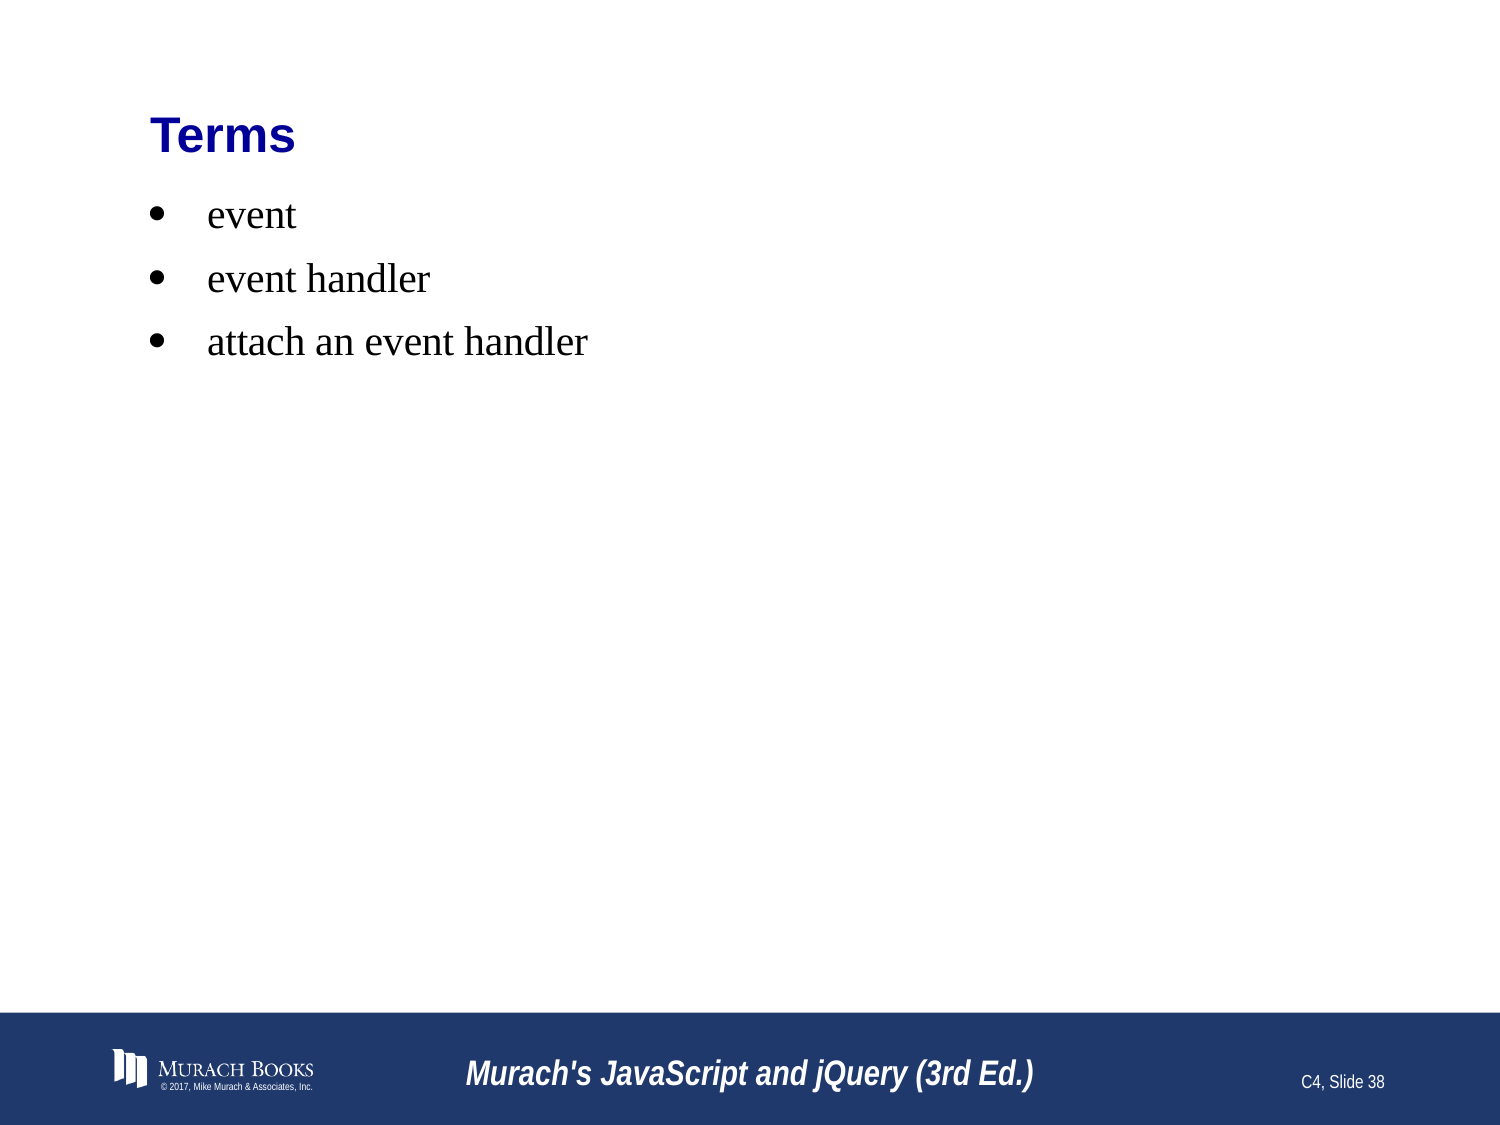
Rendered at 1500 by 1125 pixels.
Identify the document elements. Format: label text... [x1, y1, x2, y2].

slide_number C4, Slide 38 [1087, 1025, 1400, 1100]
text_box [149, 187, 1350, 378]
slide_number Murach's JavaScript and jQuery (3rd Ed.) [463, 1025, 1050, 1100]
footer © 2017, Mike Murach & Associates, Inc. [12, 1025, 463, 1100]
title Terms [150, 102, 1350, 164]
